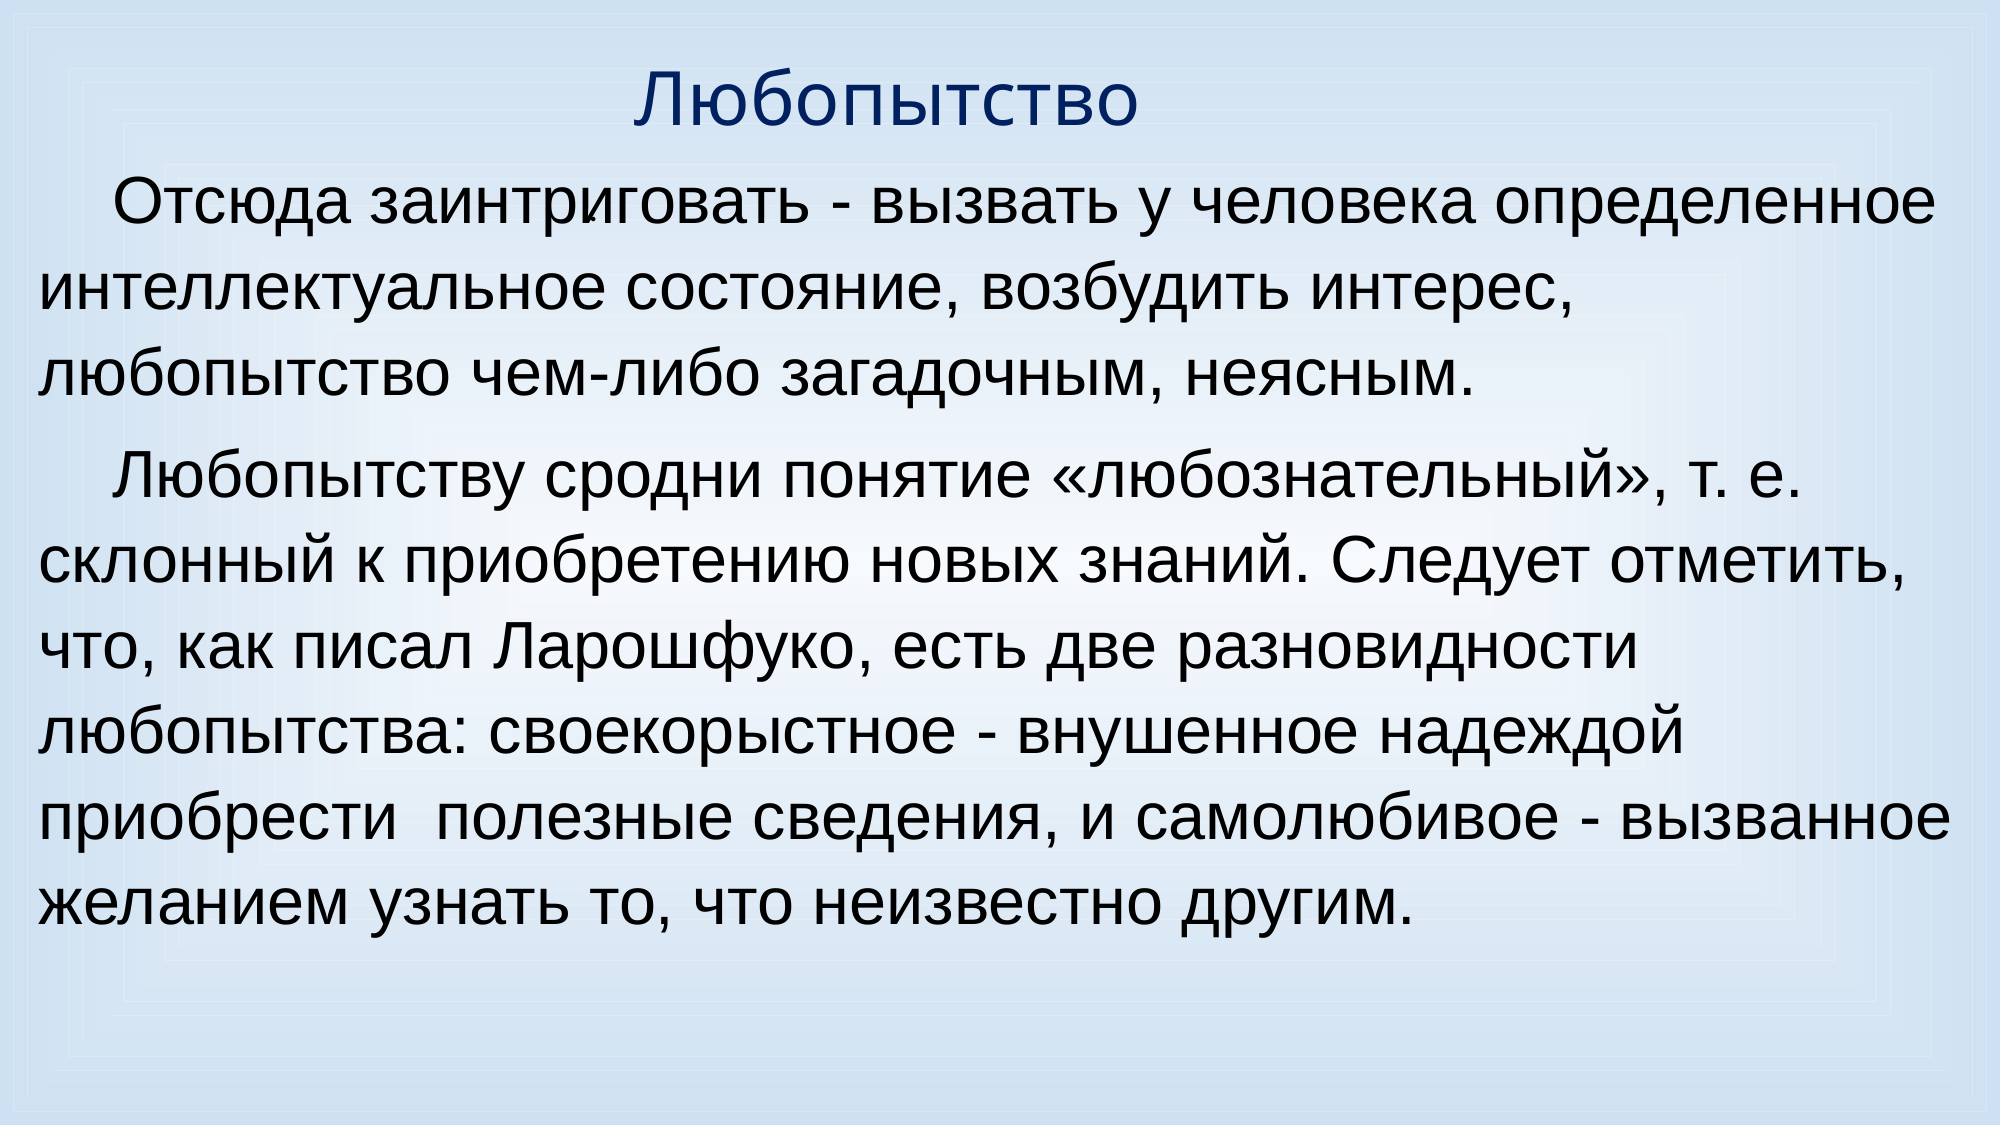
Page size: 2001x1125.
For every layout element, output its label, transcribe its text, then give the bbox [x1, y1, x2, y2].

text_box Отсюда заинтриговать - вызвать у человека определенное интеллектуальное состояние, возбудить интерес, любопытство чем-либо загадочным, неясным. Любопытству сродни понятие «любознательный», т. е. склонный к приобретению новых знаний. Следует отметить, что, как писал Ларошфуко, есть две разновидности любопытства: своекорыстное - внушенное надеждой приобрести полезные сведения, и самолюбивое - вызванное желанием узнать то, что неизвестно другим. [23, 144, 2000, 946]
text_box Любопытство [545, 36, 1322, 148]
